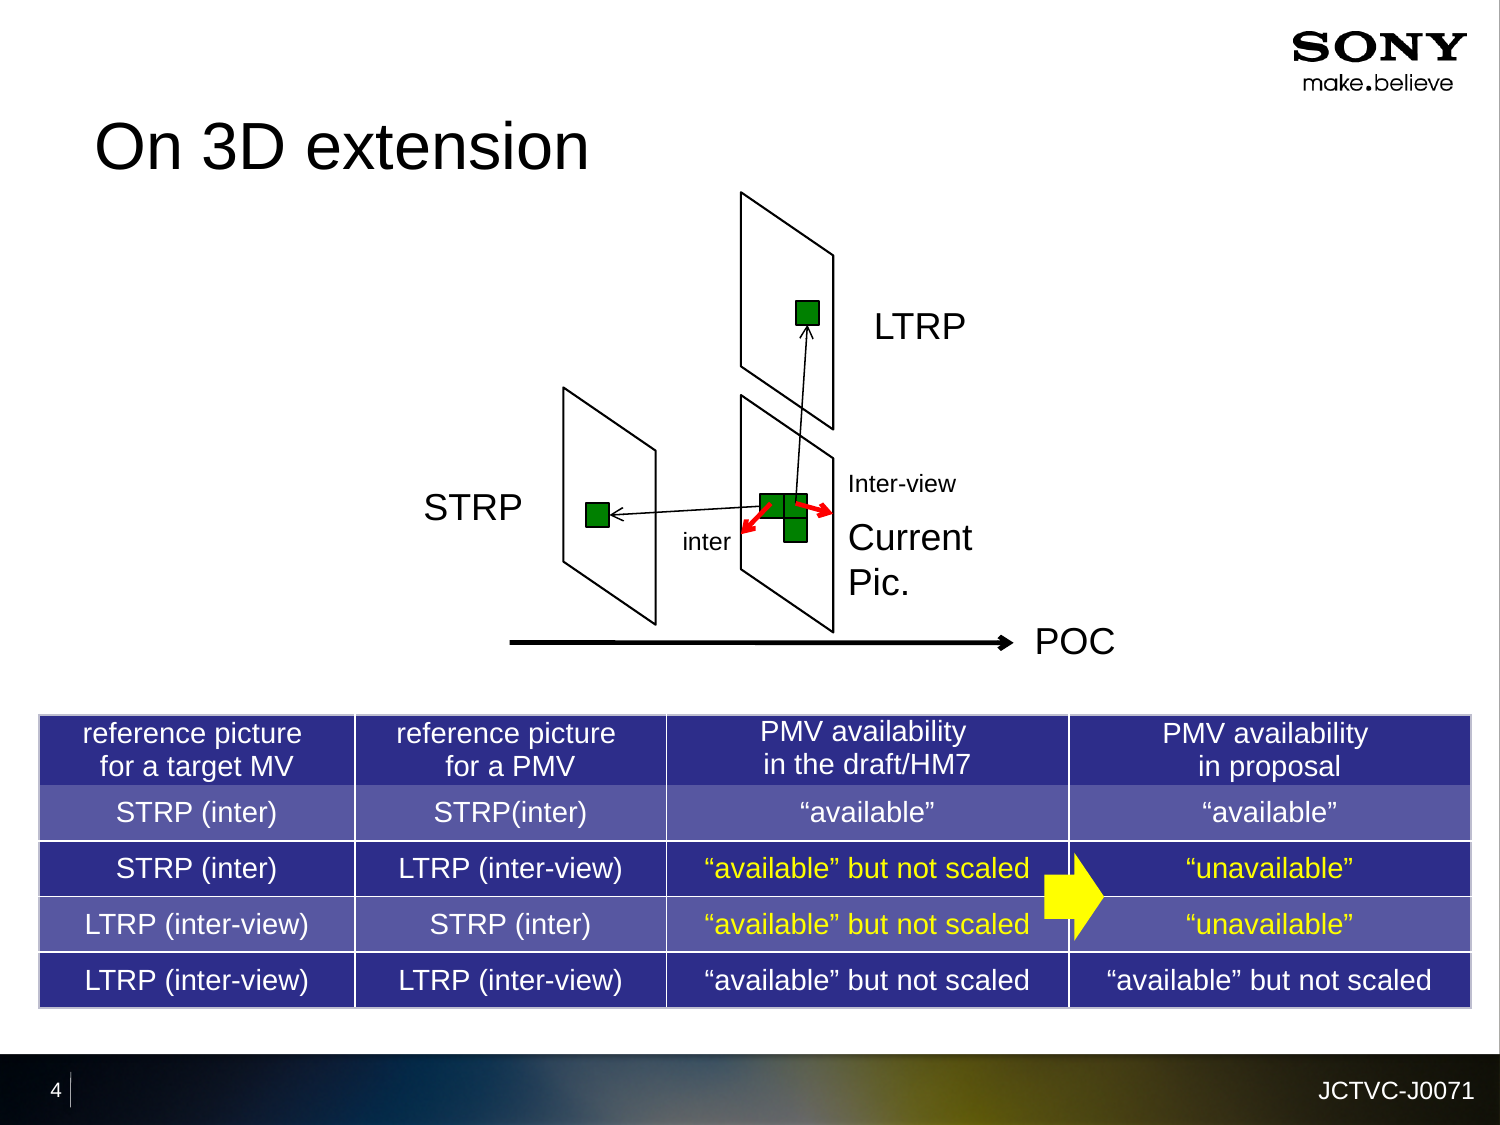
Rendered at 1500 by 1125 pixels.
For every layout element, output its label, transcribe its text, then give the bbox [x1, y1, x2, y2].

text_box LTRP [858, 294, 1014, 355]
table_cell LTRP (inter-view) [40, 897, 354, 951]
text_box Current Pic. [836, 506, 1058, 611]
table_cell “unavailable” [1070, 842, 1470, 896]
text_box [561, 385, 658, 627]
text_box STRP [408, 475, 561, 536]
text_box [782, 516, 809, 544]
text_box [738, 428, 799, 503]
text_box [738, 393, 761, 406]
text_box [712, 407, 892, 421]
text_box [584, 501, 611, 529]
slide_number 4 [20, 1071, 62, 1108]
table_cell STRP (inter) [40, 785, 354, 840]
title On 3D extension [94, 64, 1270, 184]
text_box POC [1019, 610, 1175, 670]
text_box Inter-view [836, 460, 987, 506]
table_cell STRP (inter) [356, 897, 666, 951]
table_cell “available” [667, 785, 1068, 840]
table_header PMV availability in proposal [1070, 716, 1470, 785]
table_cell LTRP (inter-view) [356, 842, 666, 896]
table_cell STRP(inter) [356, 785, 666, 840]
table_header reference picture for a target MV [40, 716, 354, 785]
table_cell “available” but not scaled [667, 842, 1068, 896]
table_cell “available” but not scaled [667, 897, 1068, 951]
table_cell “available” but not scaled [667, 953, 1068, 1007]
text_box [1042, 850, 1106, 943]
table_header PMV availability in the draft/HM7 [667, 716, 1068, 785]
table_cell LTRP (inter-view) [356, 953, 666, 1007]
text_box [609, 505, 737, 516]
text_box inter [667, 524, 762, 563]
footer JCTVC-J0071 [1015, 1059, 1491, 1120]
text_box [786, 492, 809, 516]
text_box [738, 190, 836, 406]
table_cell LTRP (inter-view) [40, 953, 354, 1007]
picture [0, 1055, 1500, 1125]
table_cell “available” but not scaled [1070, 953, 1470, 1007]
table_header reference picture for a PMV [356, 716, 666, 785]
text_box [740, 503, 772, 534]
text_box [758, 492, 786, 520]
table_cell “unavailable” [1070, 897, 1470, 951]
text_box [793, 299, 821, 327]
table_cell “available” [1070, 785, 1470, 840]
text_box [738, 434, 836, 635]
table_cell STRP (inter) [40, 842, 354, 896]
